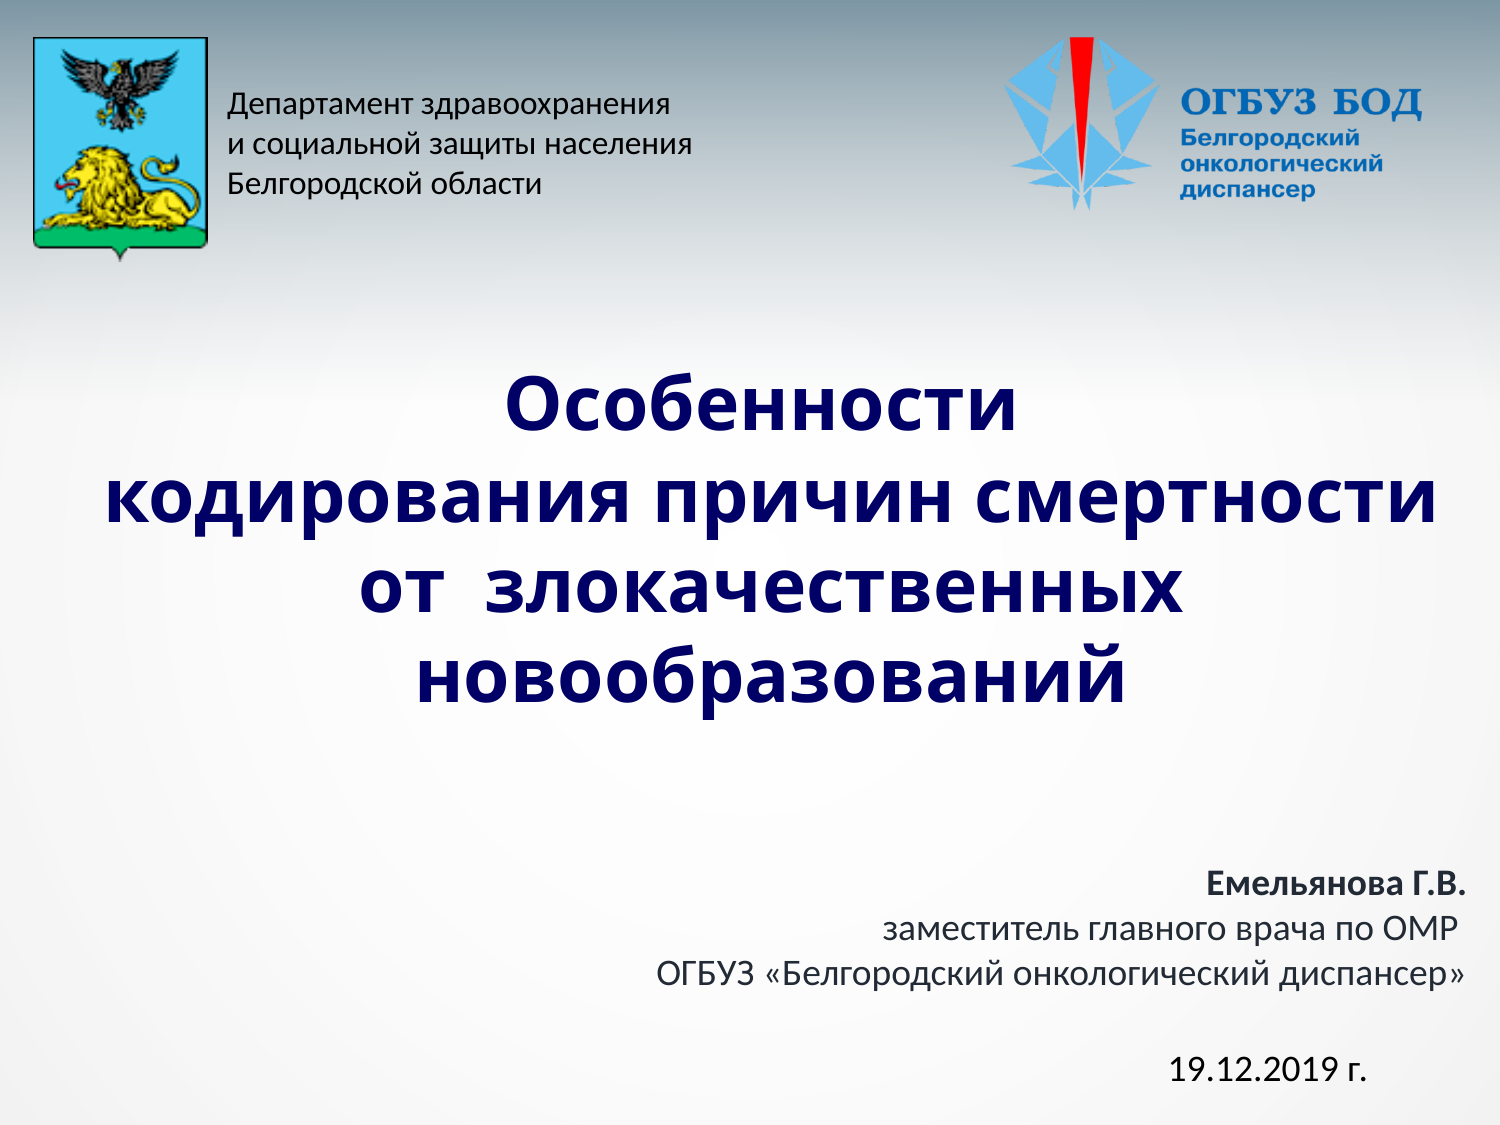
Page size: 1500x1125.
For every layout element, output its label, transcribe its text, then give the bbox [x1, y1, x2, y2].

text_box Особенности кодирования причин смертности от злокачественных новообразований [73, 353, 1470, 718]
text_box [252, 50, 1291, 351]
picture [1003, 37, 1422, 211]
text_box Департамент здравоохранения и социальной защиты населения Белгородской области [212, 73, 716, 209]
text_box Емельянова Г.В. заместитель главного врача по ОМР ОГБУЗ «Белгородский онкологический диспансер» [347, 806, 1483, 1001]
text_box 19.12.2019 г. [1122, 1036, 1422, 1096]
text_box [377, 904, 1500, 1096]
picture [33, 37, 208, 262]
